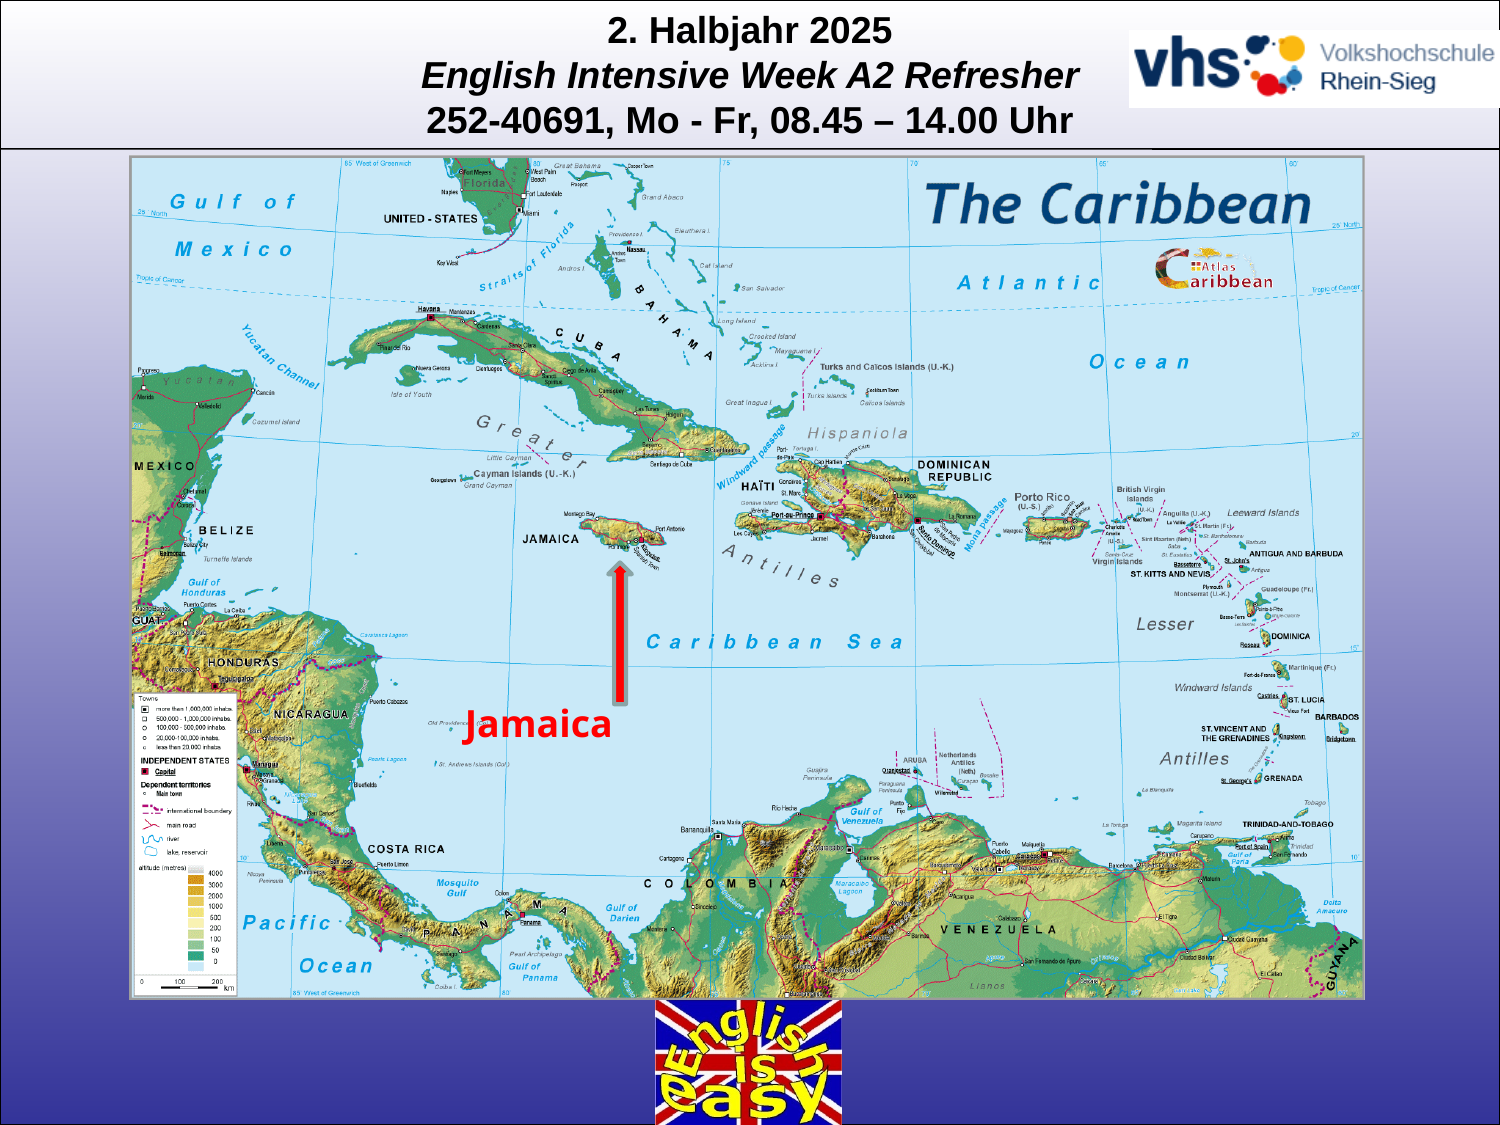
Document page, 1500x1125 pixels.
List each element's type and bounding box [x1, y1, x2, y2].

picture [1129, 30, 1500, 108]
picture [129, 154, 1365, 562]
picture [129, 754, 1365, 1125]
text_box [0, 562, 1500, 754]
